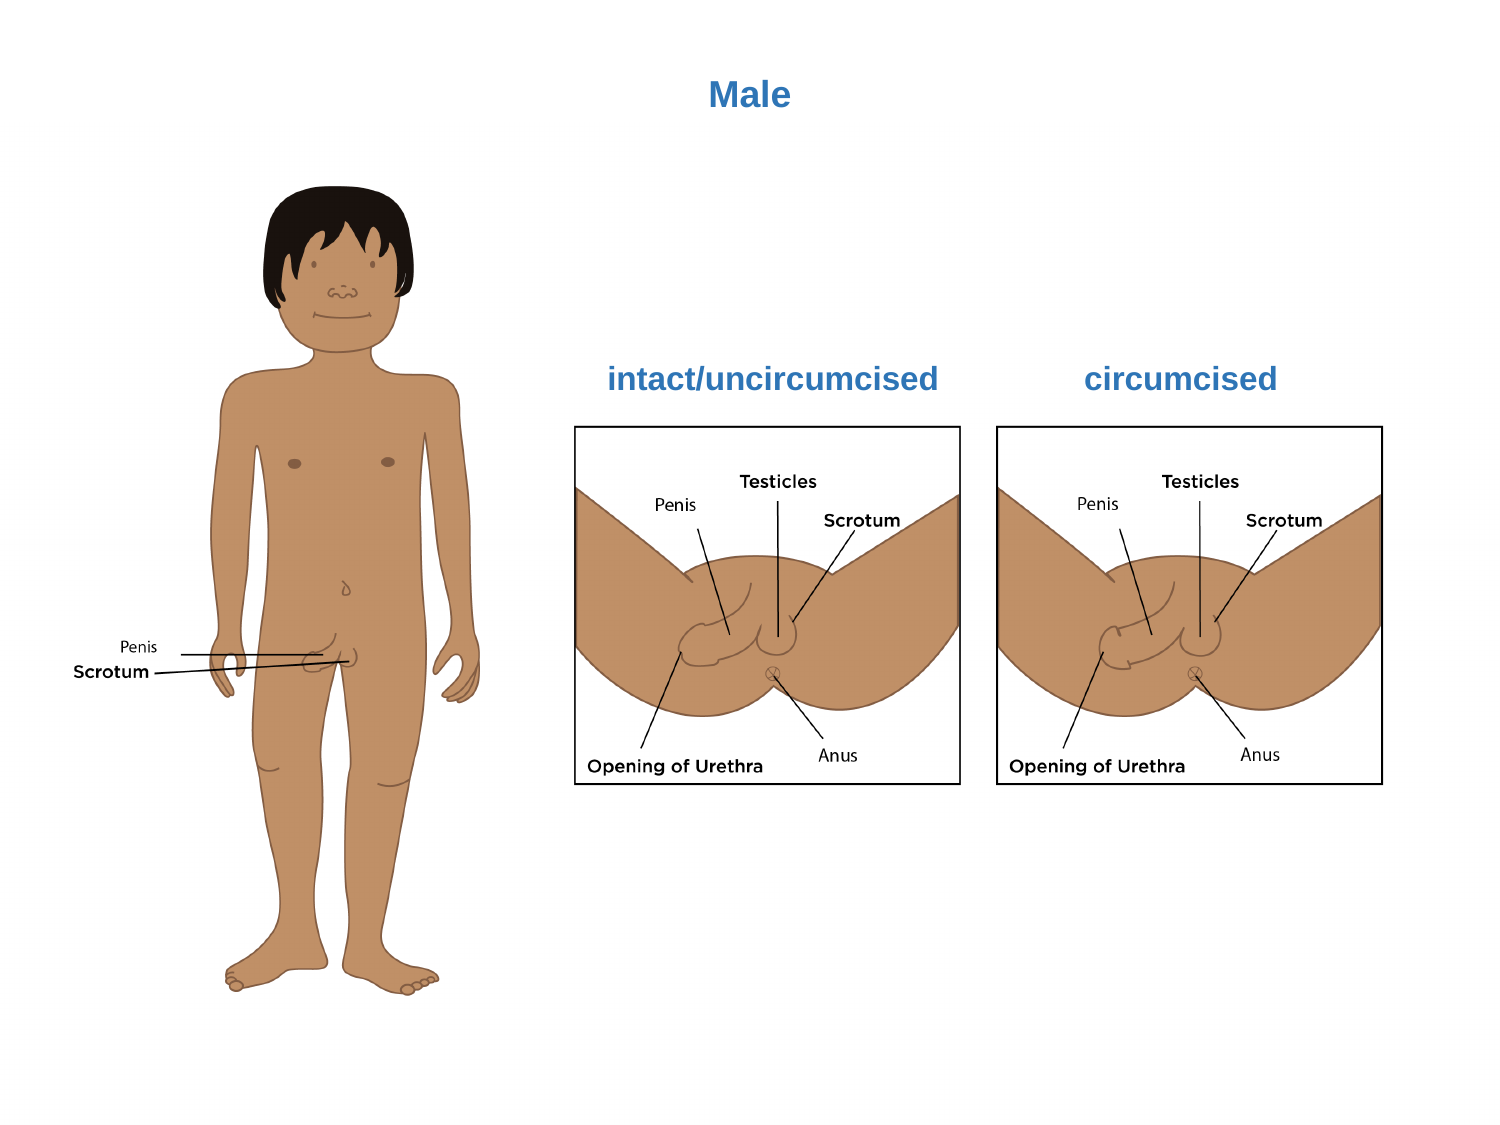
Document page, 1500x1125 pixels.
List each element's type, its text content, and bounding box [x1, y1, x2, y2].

text_box Male [187, 62, 1313, 122]
picture [0, 122, 1500, 1125]
